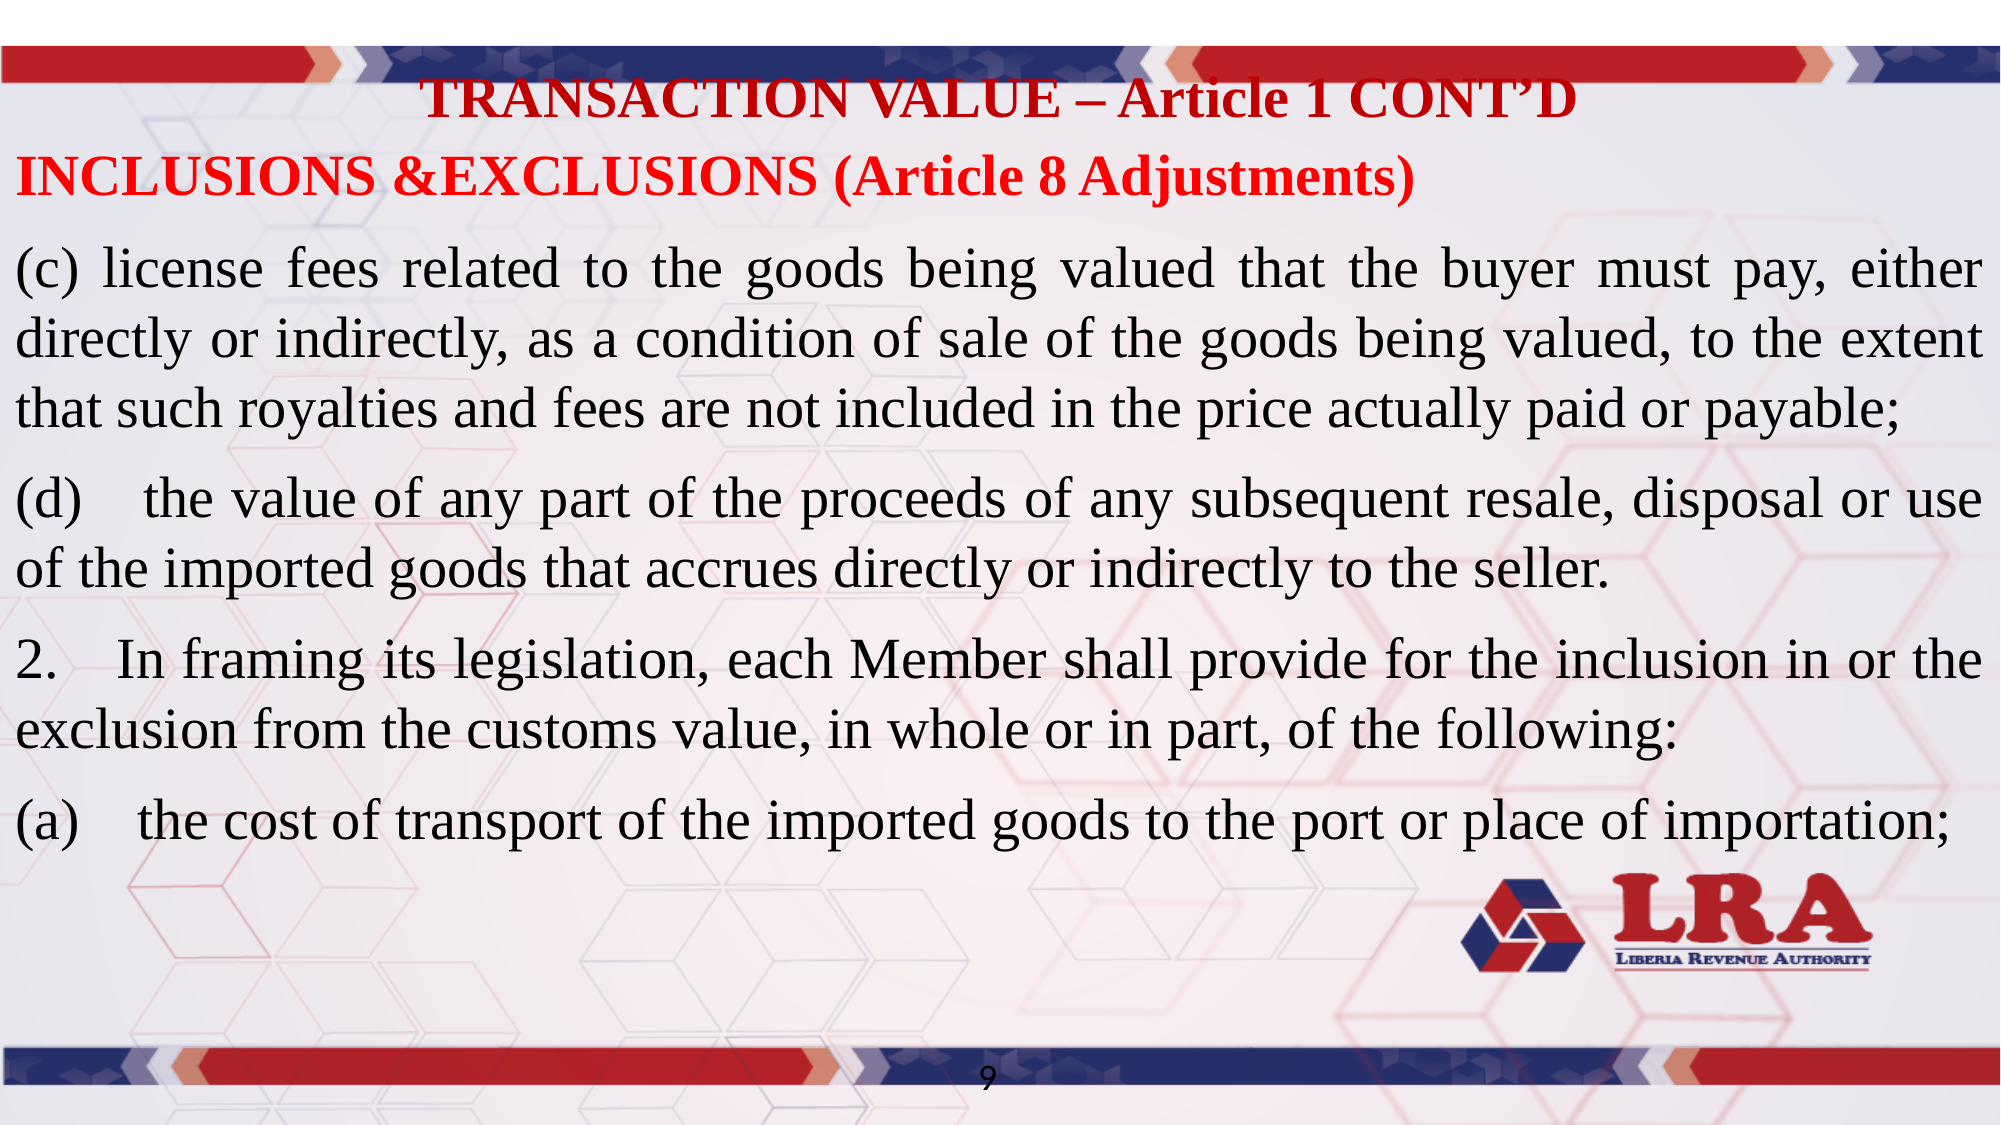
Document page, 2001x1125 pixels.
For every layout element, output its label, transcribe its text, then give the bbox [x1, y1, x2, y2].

picture [0, 0, 2001, 1125]
title TRANSACTION VALUE – Article 1 CONT’D [0, 59, 2000, 138]
list INCLUSIONS &EXCLUSIONS (Article 8 Adjustments) (c) license fees related to the goods being valued that the buyer must pay, either directly or indirectly, as a condition of sale of the goods being valued, to the extent that such royalties and fees are not included in the price actually paid or payable; (d) the value of any part of the proceeds of any subsequent resale, disposal or use of the imported goods that accrues directly or indirectly to the seller. 2. In framing its legislation, each Member shall provide for the inclusion in or the exclusion from the customs value, in whole or in part, of the following: (a) the cost of transport of the imported goods to the port or place of importation; [0, 138, 2000, 1074]
text_box 9 [963, 1045, 1044, 1106]
